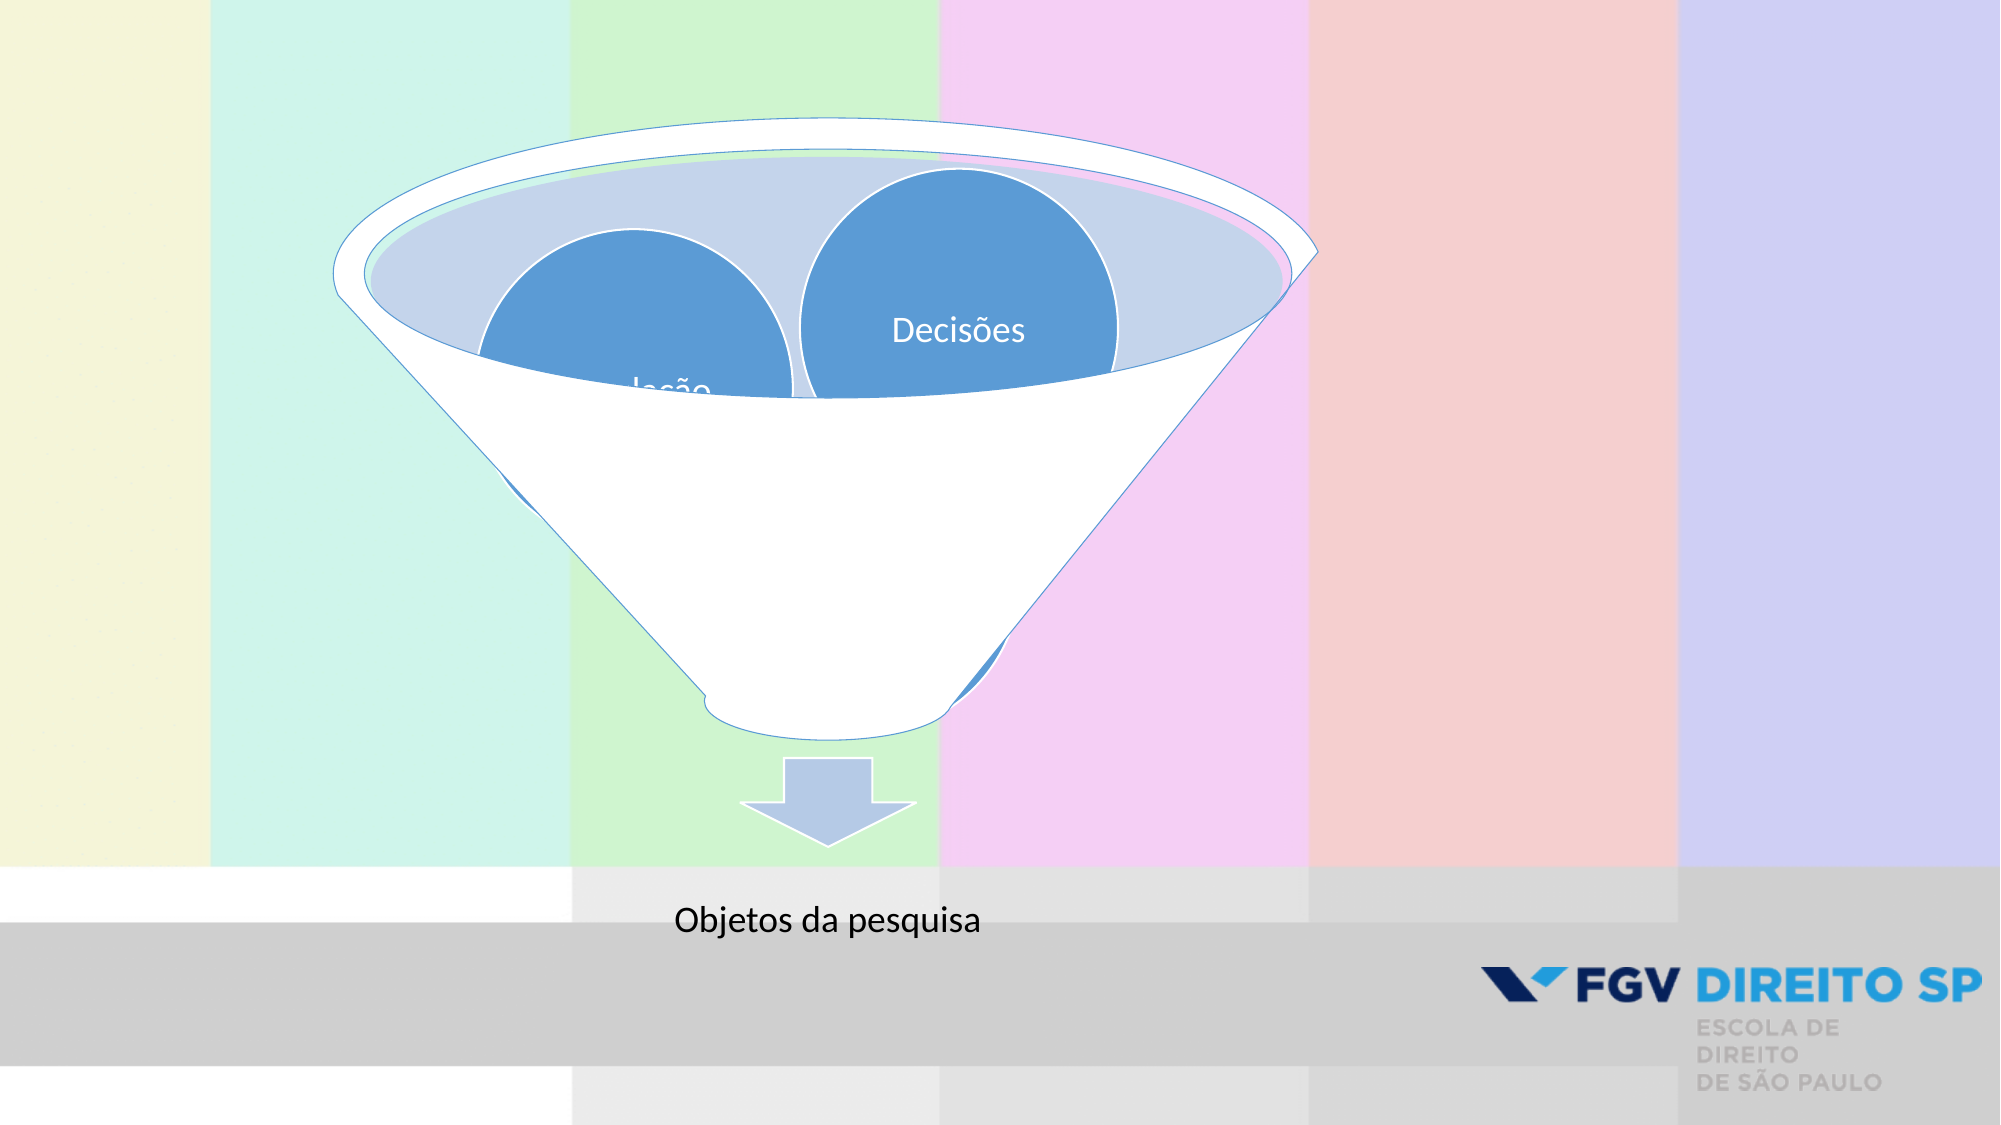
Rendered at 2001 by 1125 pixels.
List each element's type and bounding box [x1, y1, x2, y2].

text_box [333, 117, 1748, 1007]
picture [1481, 967, 1982, 1091]
